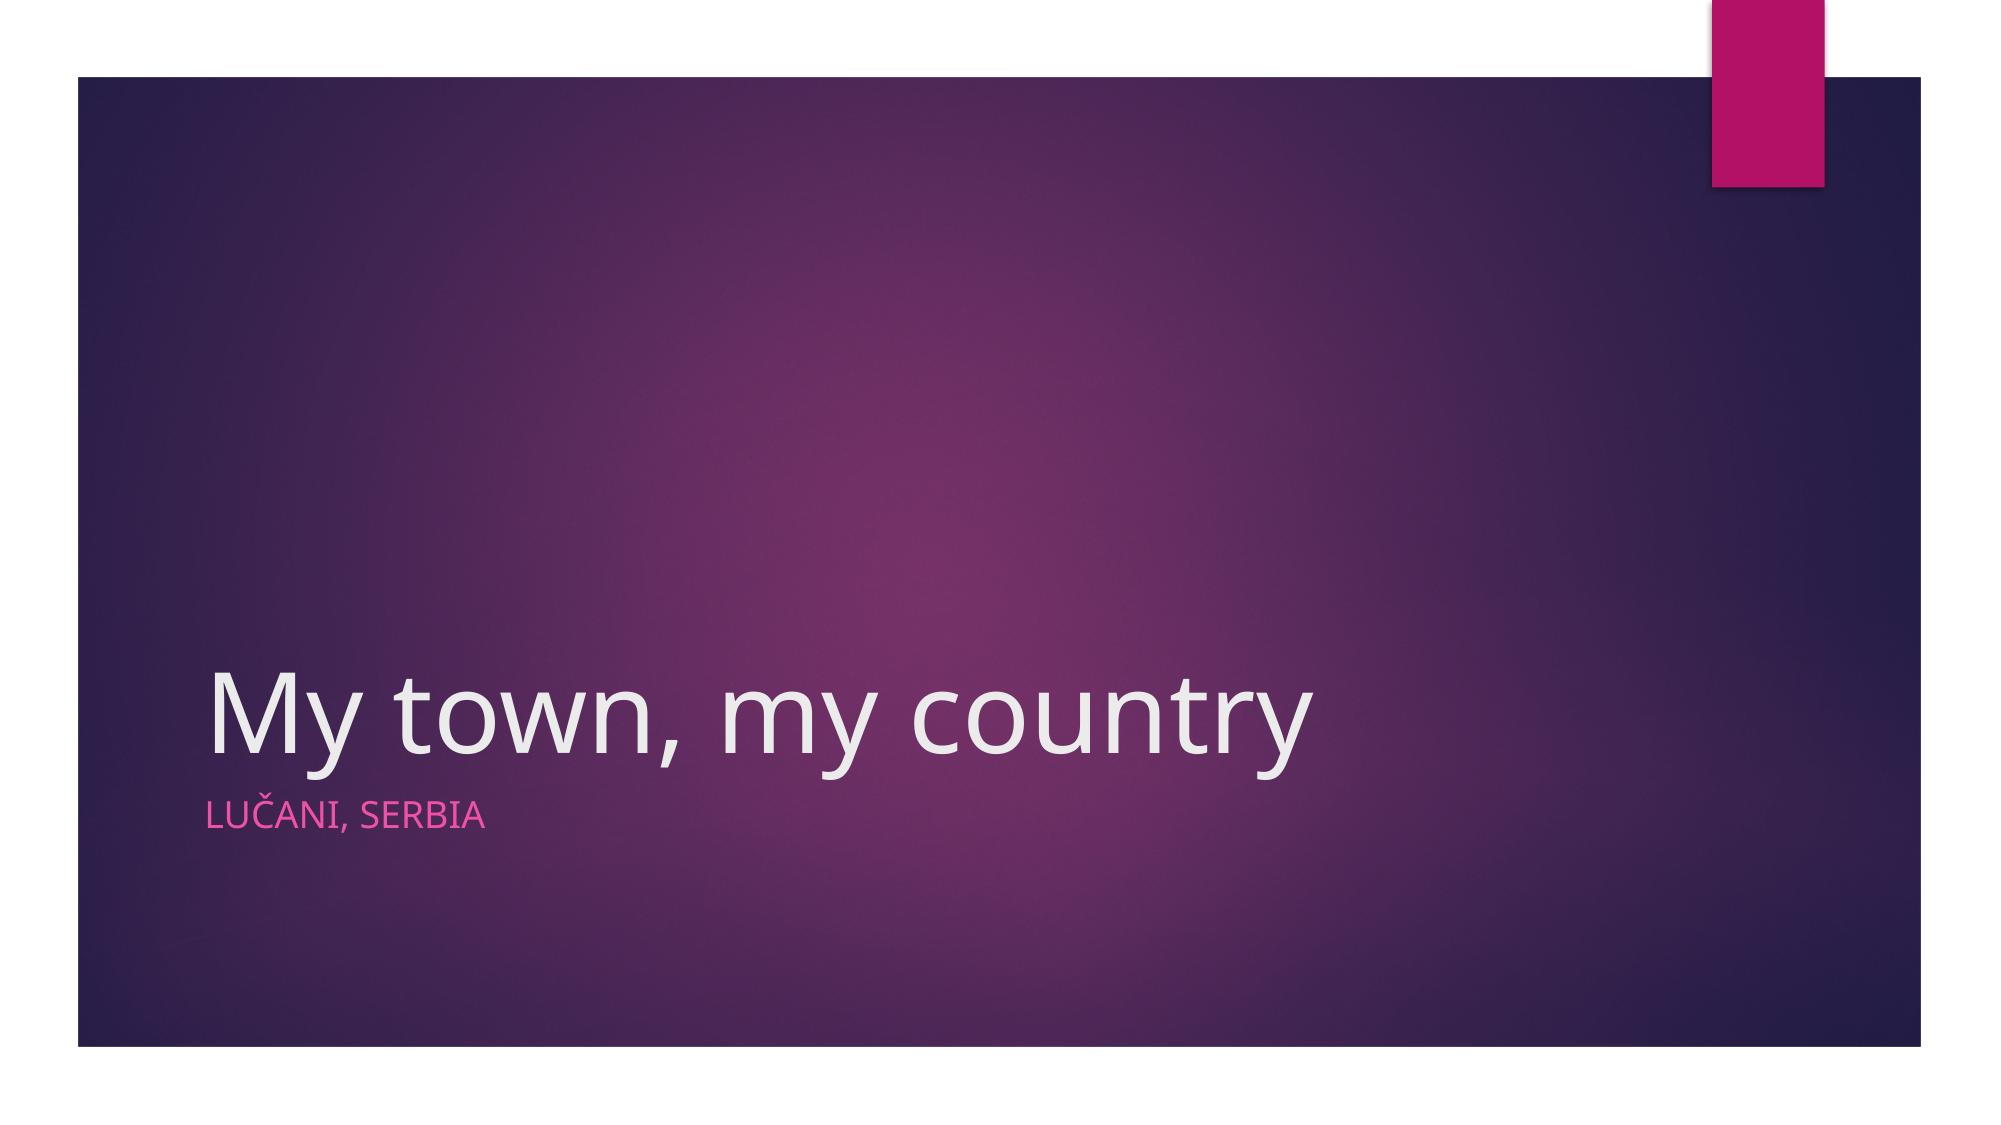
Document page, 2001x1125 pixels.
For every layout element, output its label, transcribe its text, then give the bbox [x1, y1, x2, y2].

title My town, my country [189, 344, 1638, 783]
picture [79, 78, 1920, 1046]
subtitle LUČANI, SERBIA [189, 783, 1638, 925]
